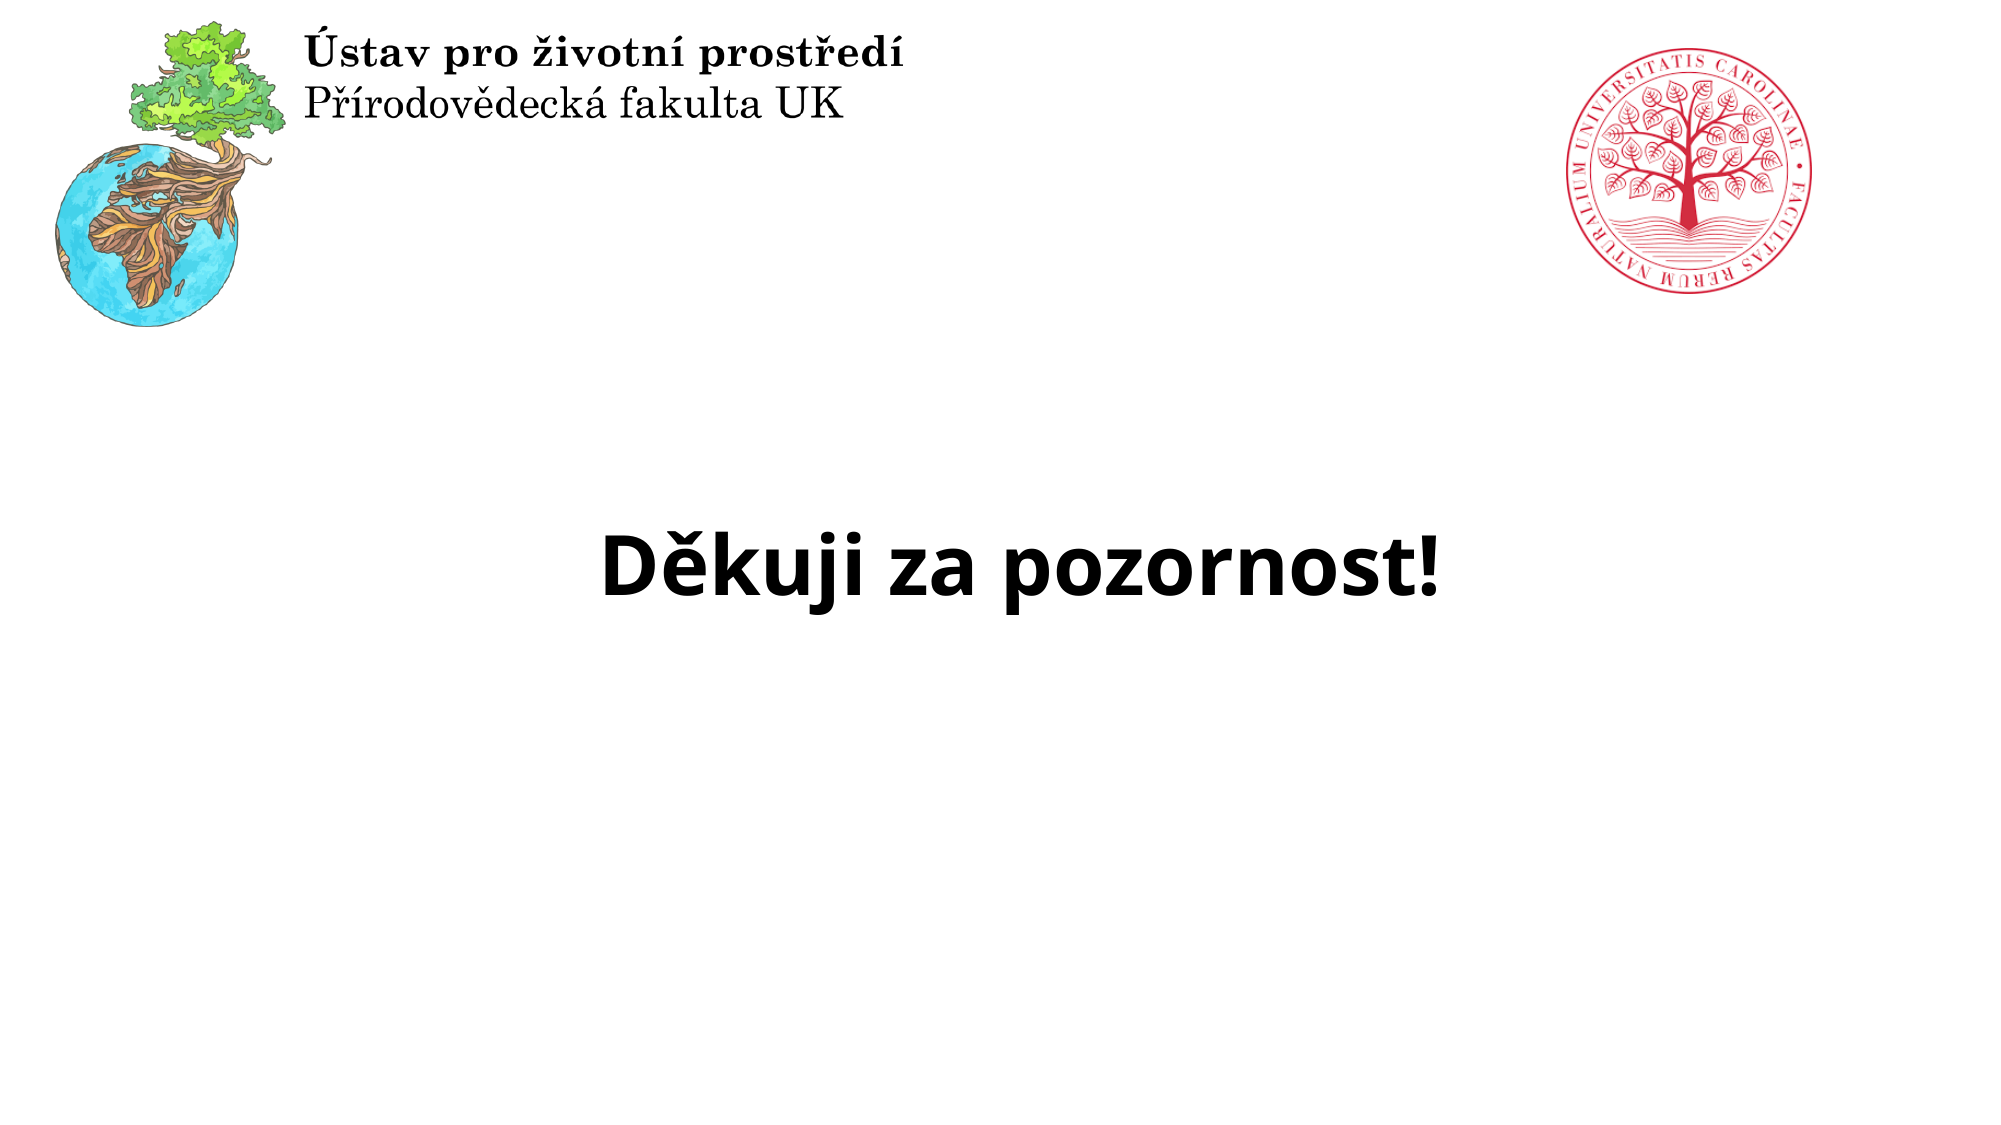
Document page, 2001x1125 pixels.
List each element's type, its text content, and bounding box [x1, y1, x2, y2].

text_box Děkuji za pozornost! [362, 420, 1680, 929]
picture [1566, 48, 1812, 294]
picture [55, 21, 904, 327]
